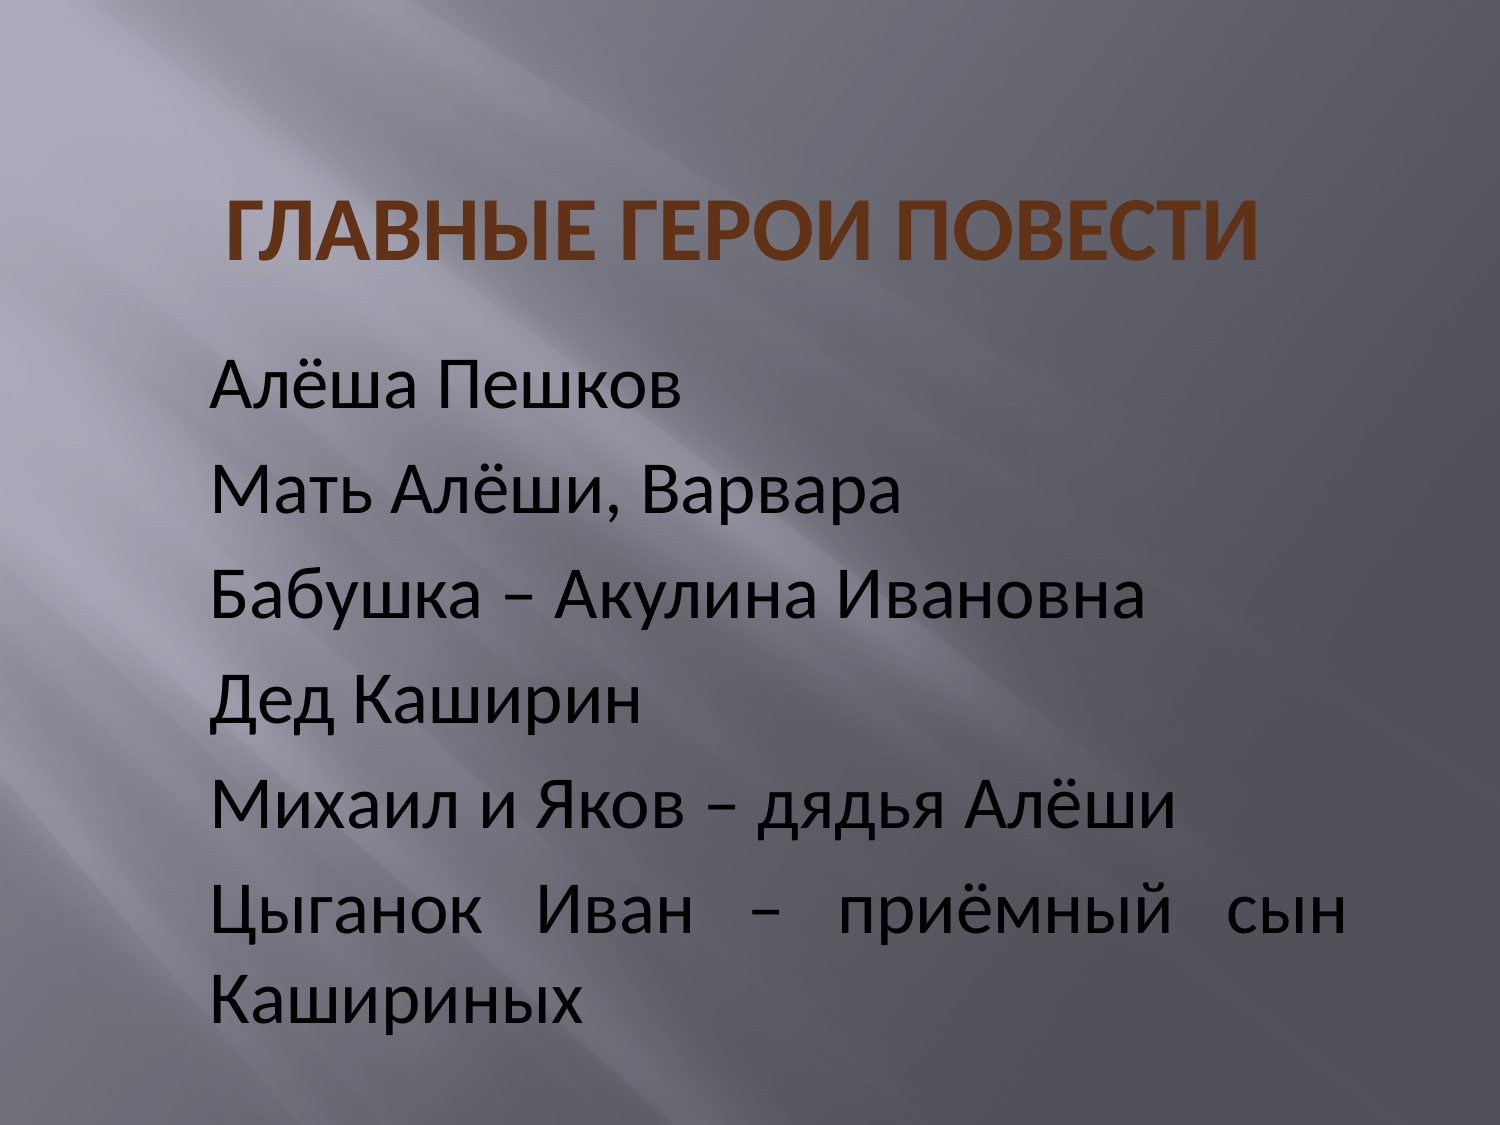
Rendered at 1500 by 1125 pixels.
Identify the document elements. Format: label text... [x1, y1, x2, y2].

title ГЛАВНЫЕ ГЕРОИ ПОВЕСТИ [69, 125, 1420, 279]
subtitle Алёша Пешков Мать Алёши, Варвара Бабушка – Акулина Ивановна Дед Каширин Михаил и Яков – дядья Алёши Цыганок Иван – приёмный сын Кашириных [194, 326, 1365, 1059]
